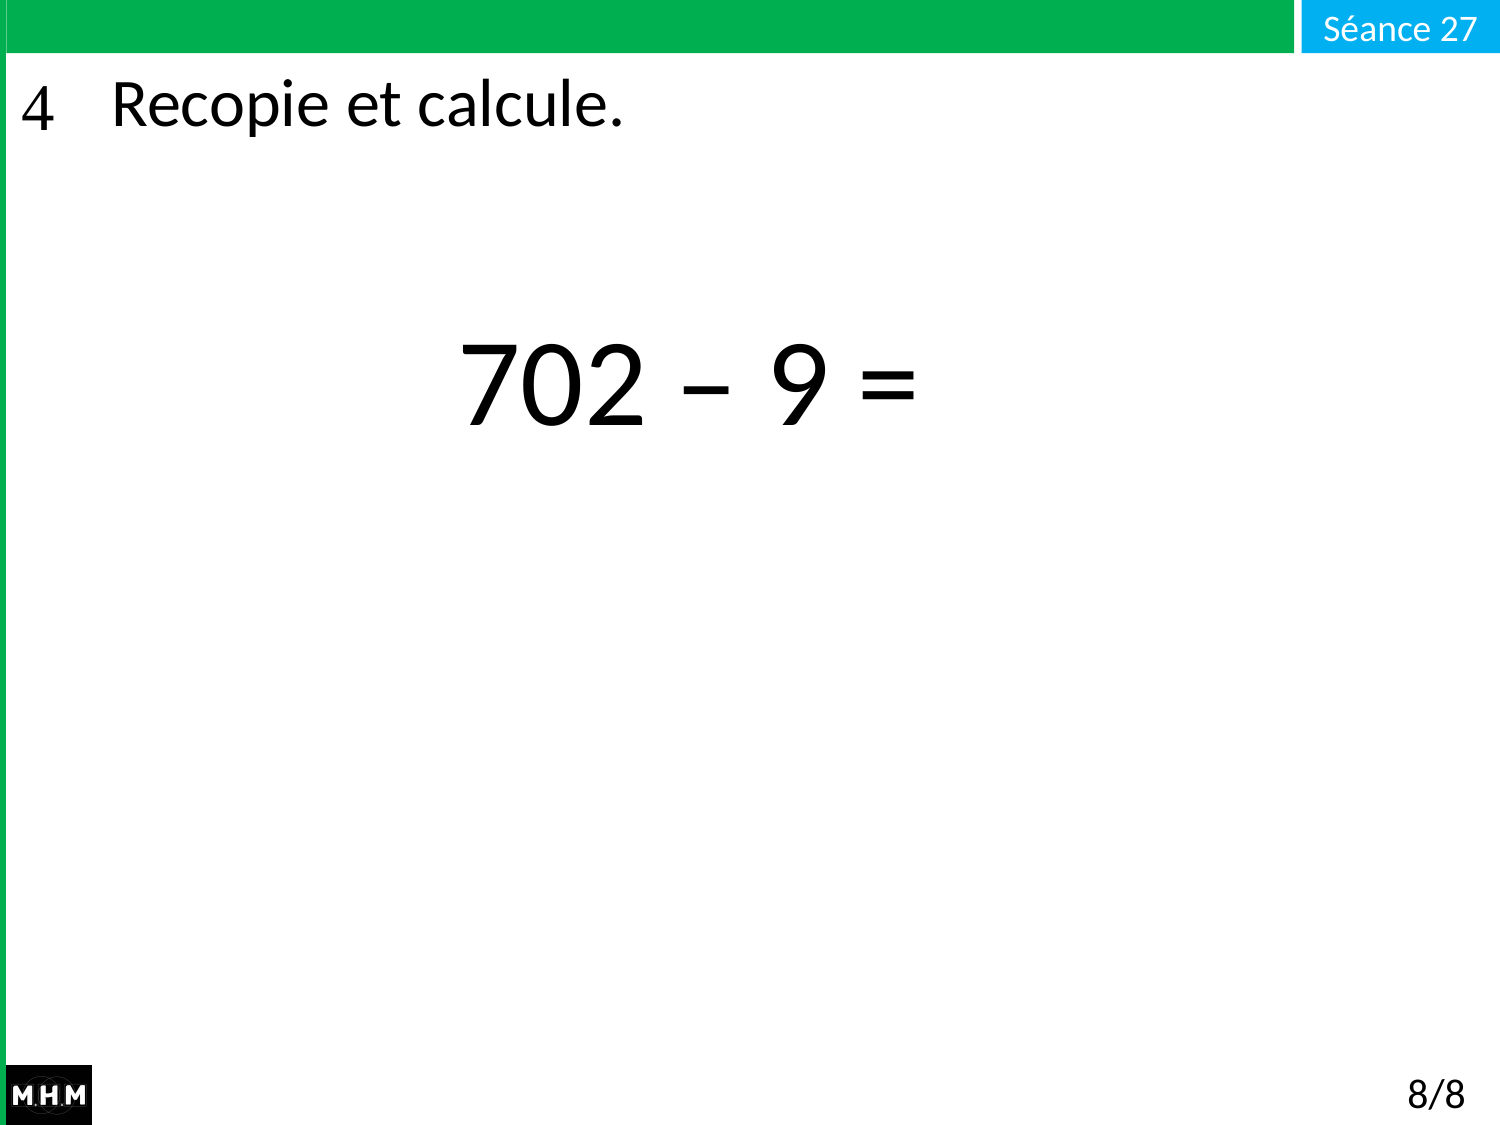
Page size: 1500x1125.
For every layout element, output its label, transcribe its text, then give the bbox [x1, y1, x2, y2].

title Recopie et calcule. [96, 60, 1391, 150]
list 8/8 [1373, 1064, 1500, 1125]
picture [6, 1065, 92, 1125]
text_box 702 – 9 = [442, 292, 1243, 458]
